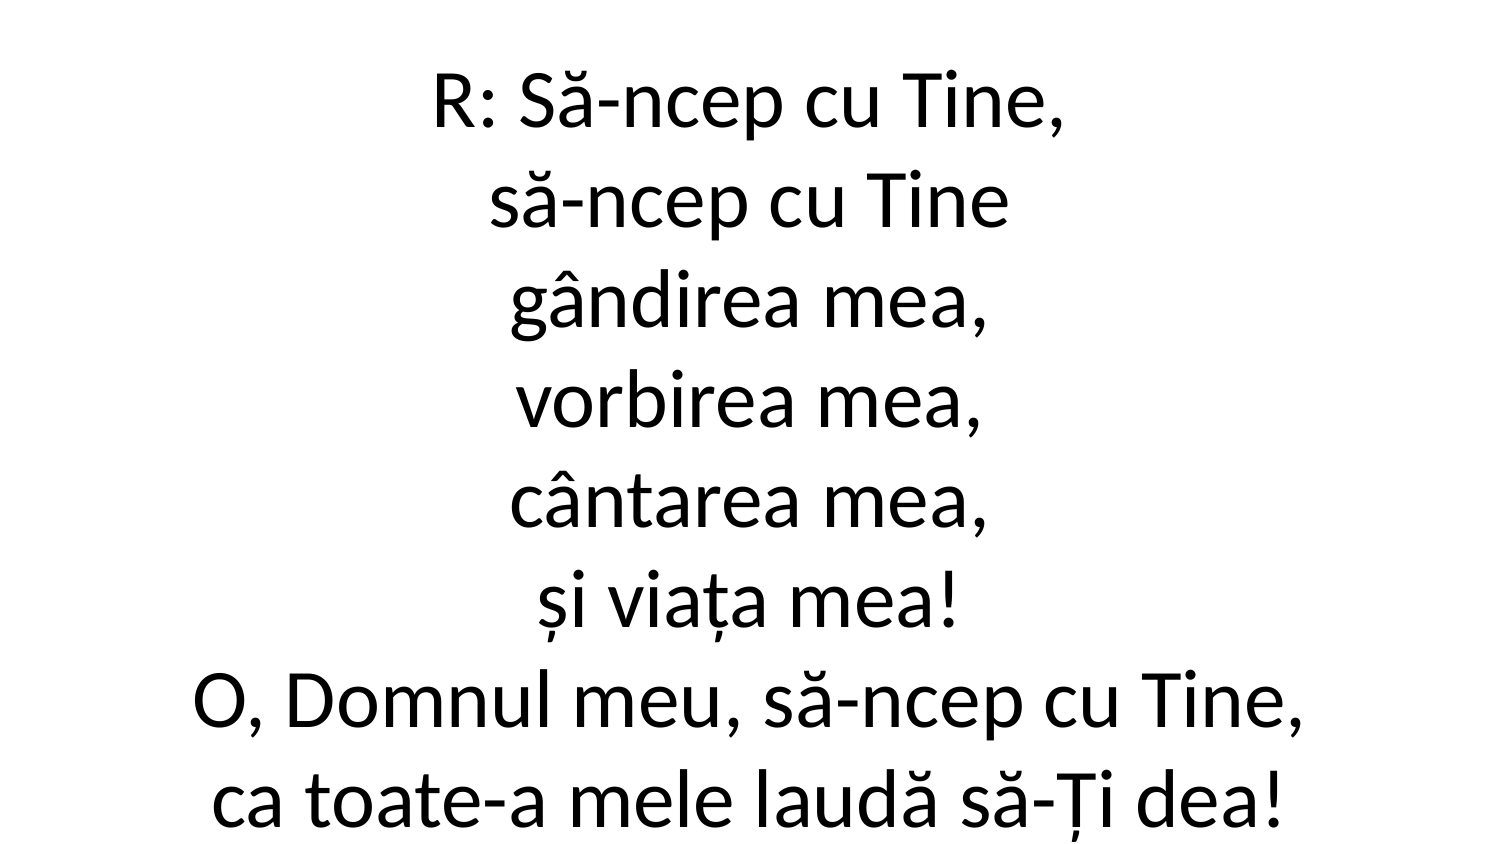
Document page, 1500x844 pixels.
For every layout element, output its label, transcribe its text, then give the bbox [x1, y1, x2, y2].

text_box R: Să-ncep cu Tine, să-ncep cu Tine gândirea mea, vorbirea mea, cântarea mea, și viața mea! O, Domnul meu, să-ncep cu Tine, ca toate-a mele laudă să-Ți dea! [177, 0, 1323, 844]
